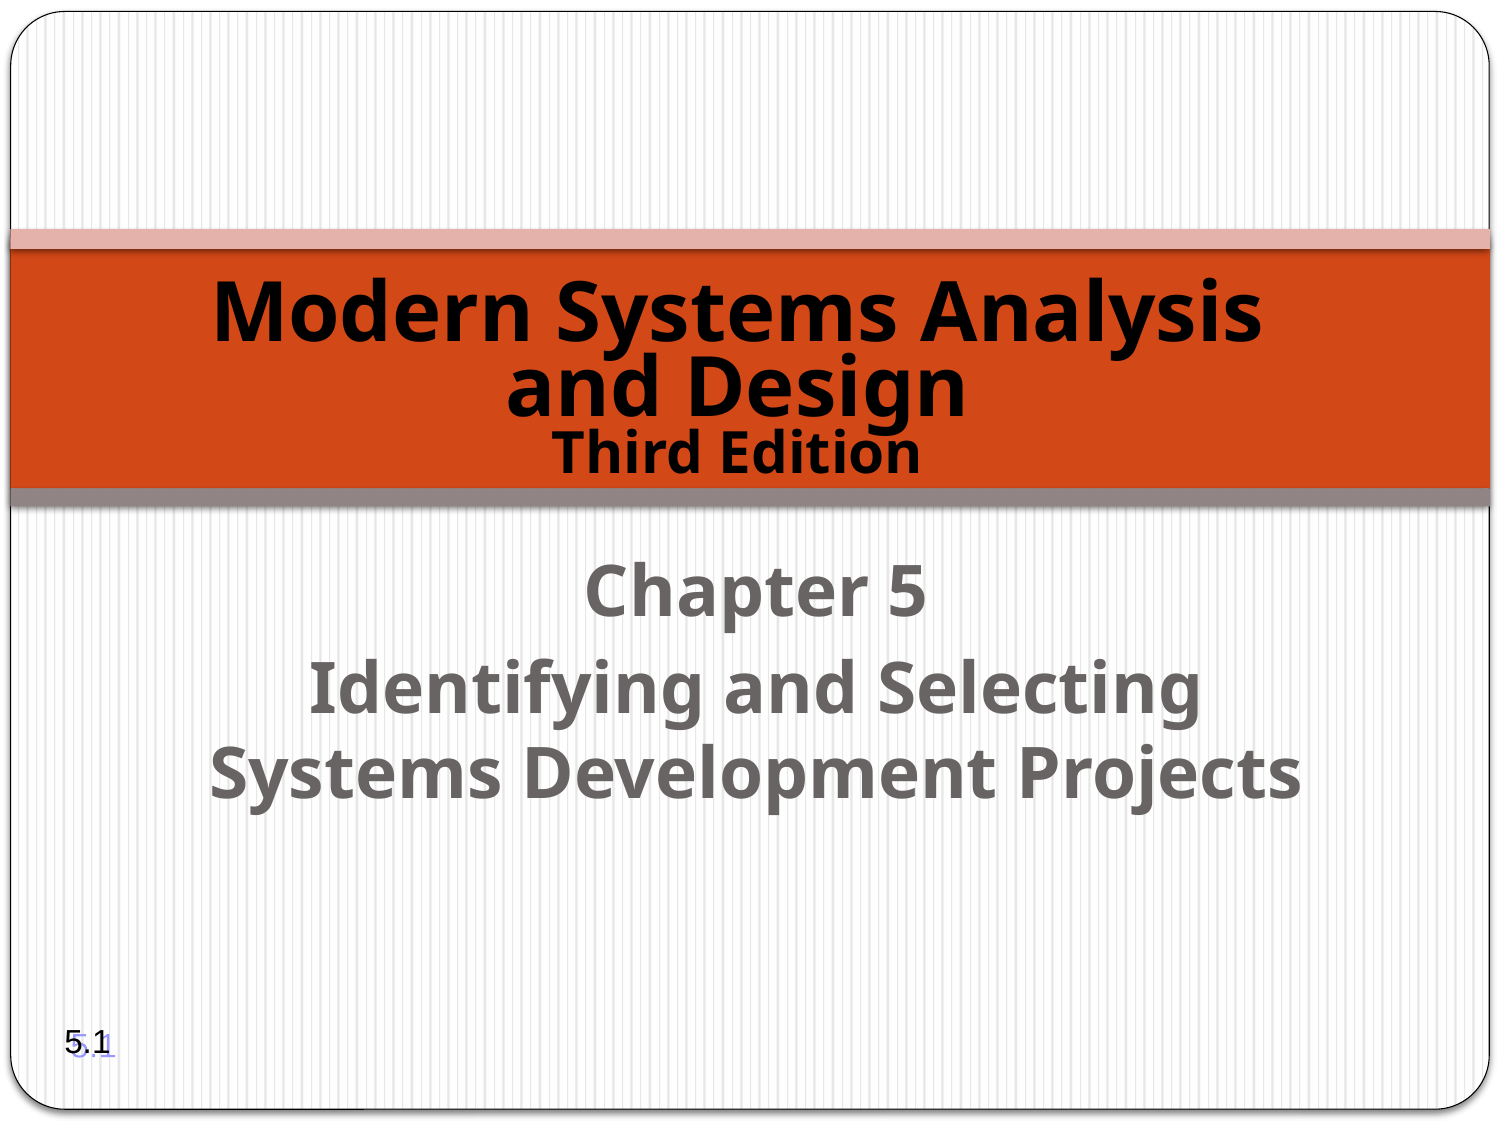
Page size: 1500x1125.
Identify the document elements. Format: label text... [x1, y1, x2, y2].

text_box 5.1 [37, 1012, 138, 1107]
title Modern Systems Analysis and Design Third Edition [125, 212, 1350, 700]
subtitle Chapter 5 Identifying and Selecting Systems Development Projects [174, 700, 1338, 825]
